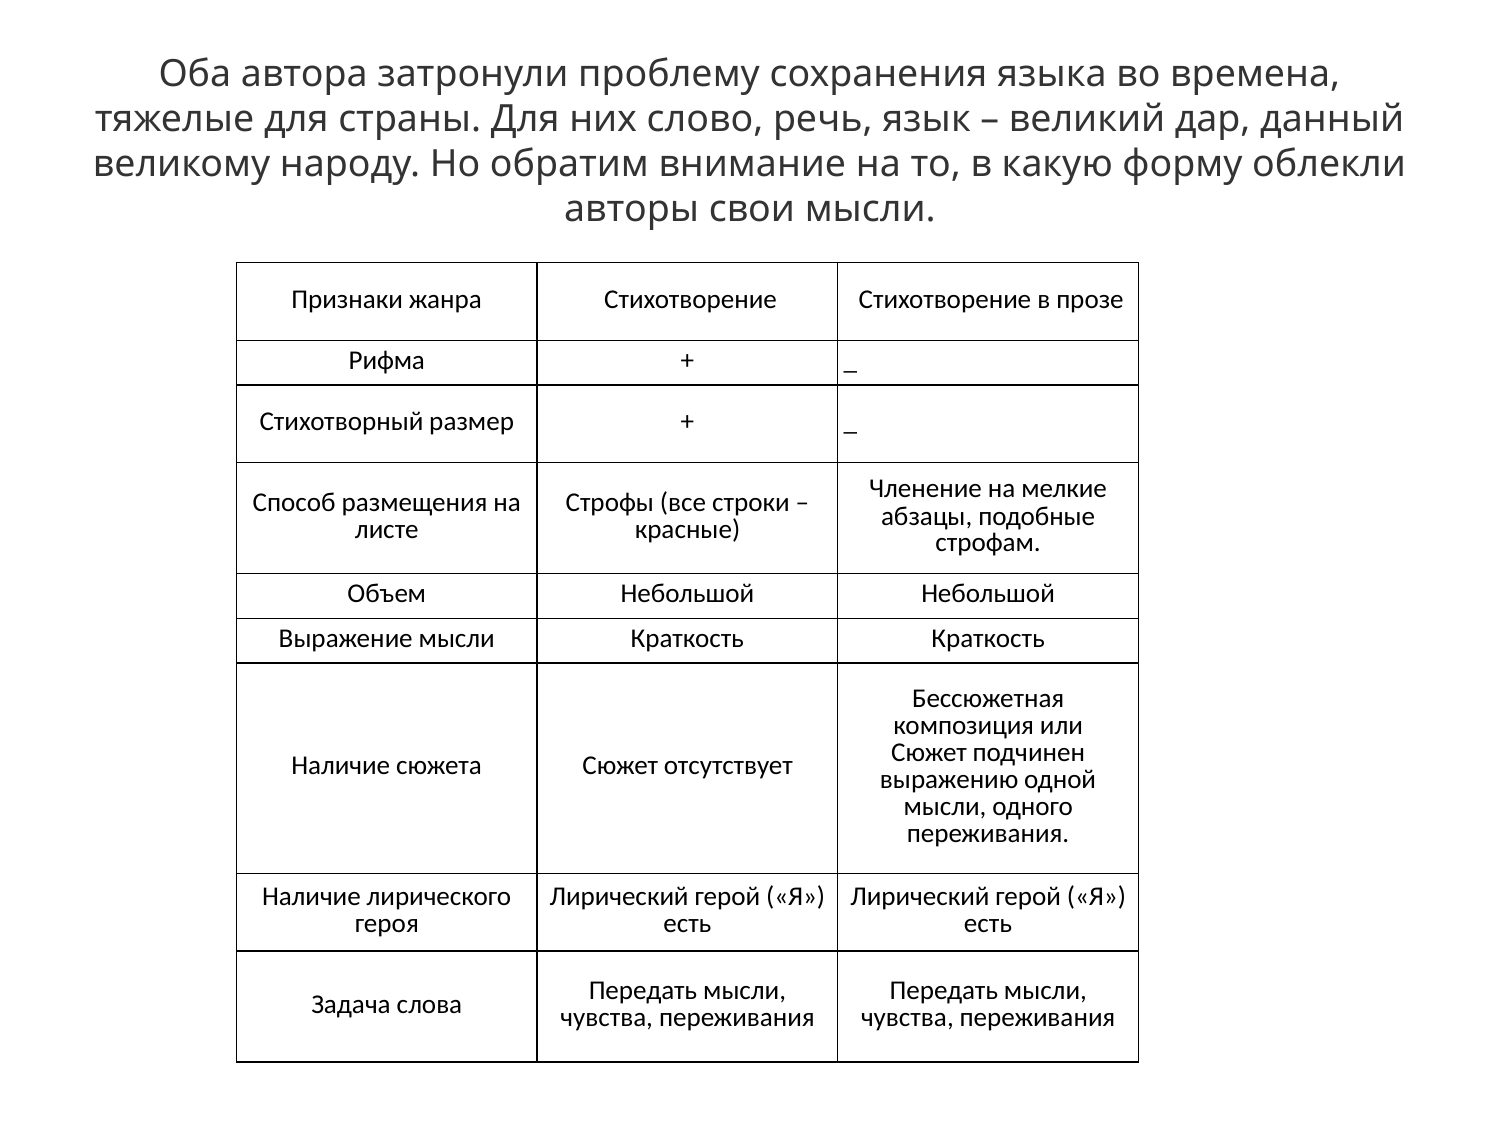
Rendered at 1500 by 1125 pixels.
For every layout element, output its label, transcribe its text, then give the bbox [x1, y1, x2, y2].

table_header Стихотворение в прозе [838, 263, 1138, 340]
table_cell Лирический герой («Я») есть [838, 874, 1138, 950]
table_cell Объем [237, 574, 536, 618]
table_cell + [538, 341, 837, 384]
table_cell Лирический герой («Я») есть [538, 874, 837, 950]
table_cell Краткость [838, 619, 1138, 662]
table_cell Задача слова [237, 952, 536, 1061]
table_cell _ [838, 341, 1138, 384]
table_cell Краткость [538, 619, 837, 662]
table_cell Небольшой [538, 574, 837, 618]
table_cell Передать мысли, чувства, переживания [538, 952, 837, 1061]
table_cell Членение на мелкие абзацы, подобные строфам. [838, 463, 1138, 573]
table_header Признаки жанра [237, 263, 536, 340]
table_cell Выражение мысли [237, 619, 536, 662]
table_cell Передать мысли, чувства, переживания [838, 952, 1138, 1061]
table_cell Способ размещения на листе [237, 463, 536, 573]
table_cell Стихотворный размер [237, 386, 536, 462]
table_cell Небольшой [838, 574, 1138, 618]
table_cell _ [838, 386, 1138, 462]
table_cell Бессюжетная композиция или Сюжет подчинен выражению одной мысли, одного переживания. [838, 664, 1138, 873]
table_header Стихотворение [538, 263, 837, 340]
table_cell Рифма [237, 341, 536, 384]
table_cell Сюжет отсутствует [538, 664, 837, 873]
table_cell Наличие сюжета [237, 664, 536, 873]
table_cell Строфы (все строки – красные) [538, 463, 837, 573]
table_cell + [538, 386, 837, 462]
title Оба автора затронули проблему сохранения языка во времена, тяжелые для страны. Для них слово, речь, язык – великий дар, данный великому народу. Но обратим внимание на то, в какую форму облекли авторы свои мысли. [75, 45, 1425, 233]
table_cell Наличие лирического героя [237, 874, 536, 950]
